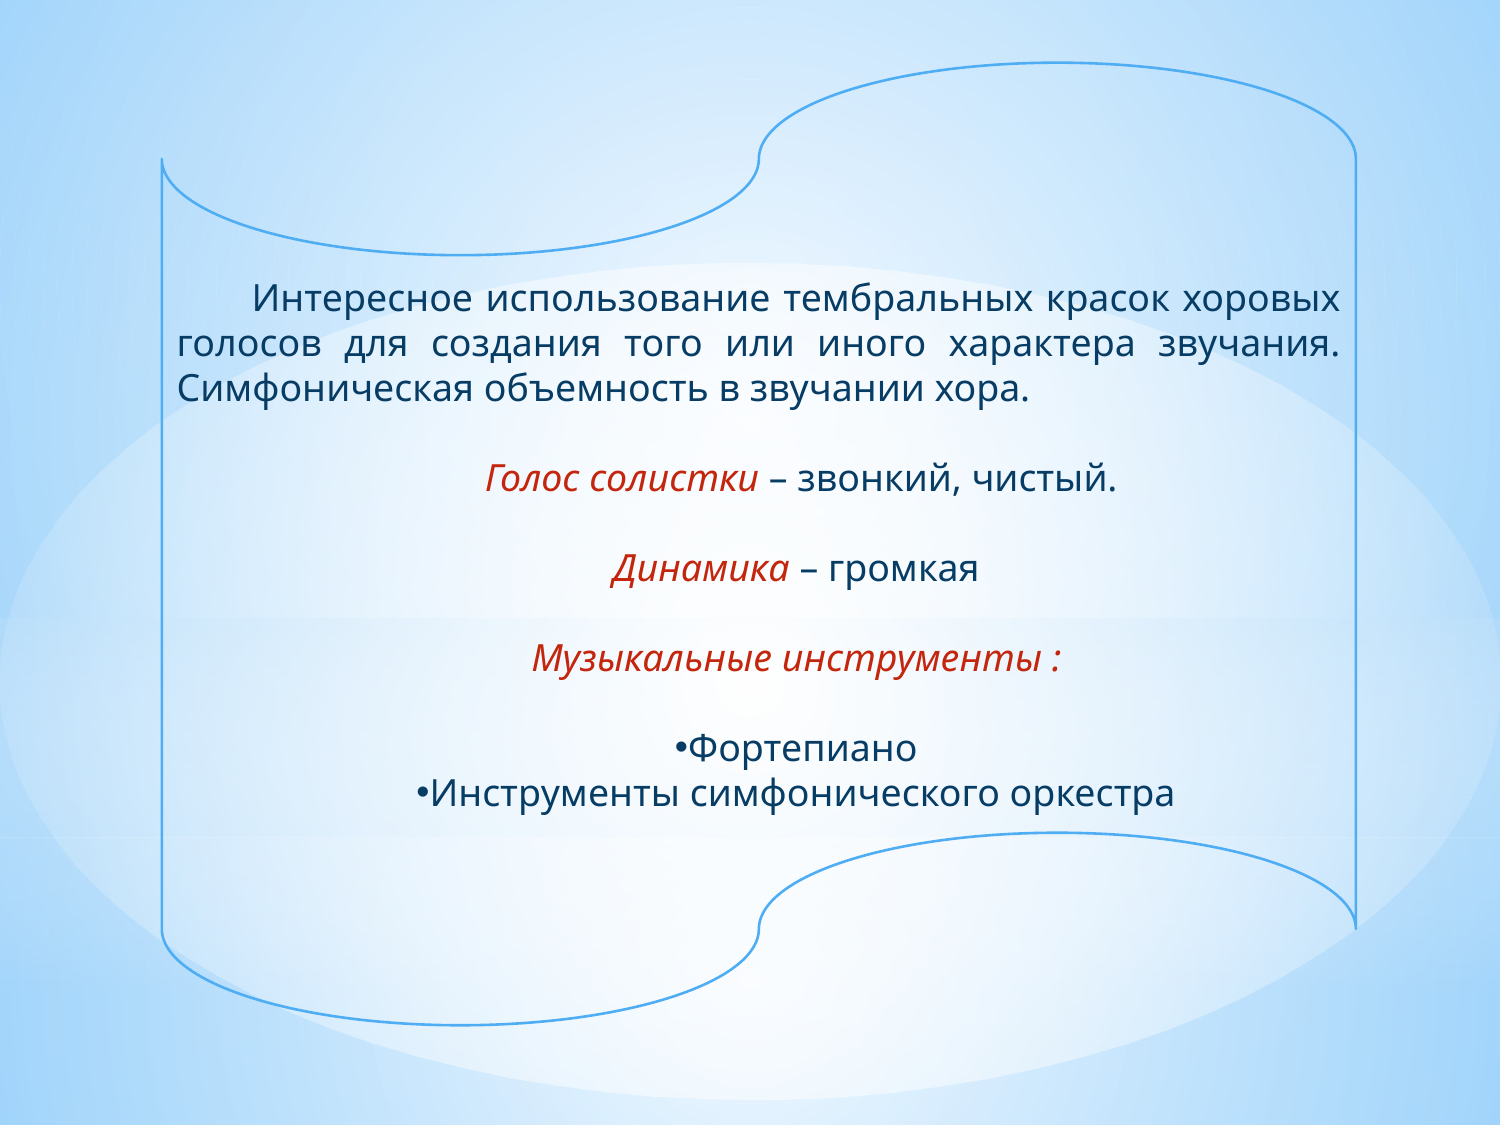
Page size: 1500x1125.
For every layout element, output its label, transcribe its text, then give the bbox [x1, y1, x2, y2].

text_box Интересное использование тембральных красок хоровых голосов для создания того или иного характера звучания. Симфоническая объемность в звучании хора. Голос солистки – звонкий, чистый. Динамика – громкая Музыкальные инструменты : Фортепиано Инструменты симфонического оркестра [160, 61, 1358, 1027]
